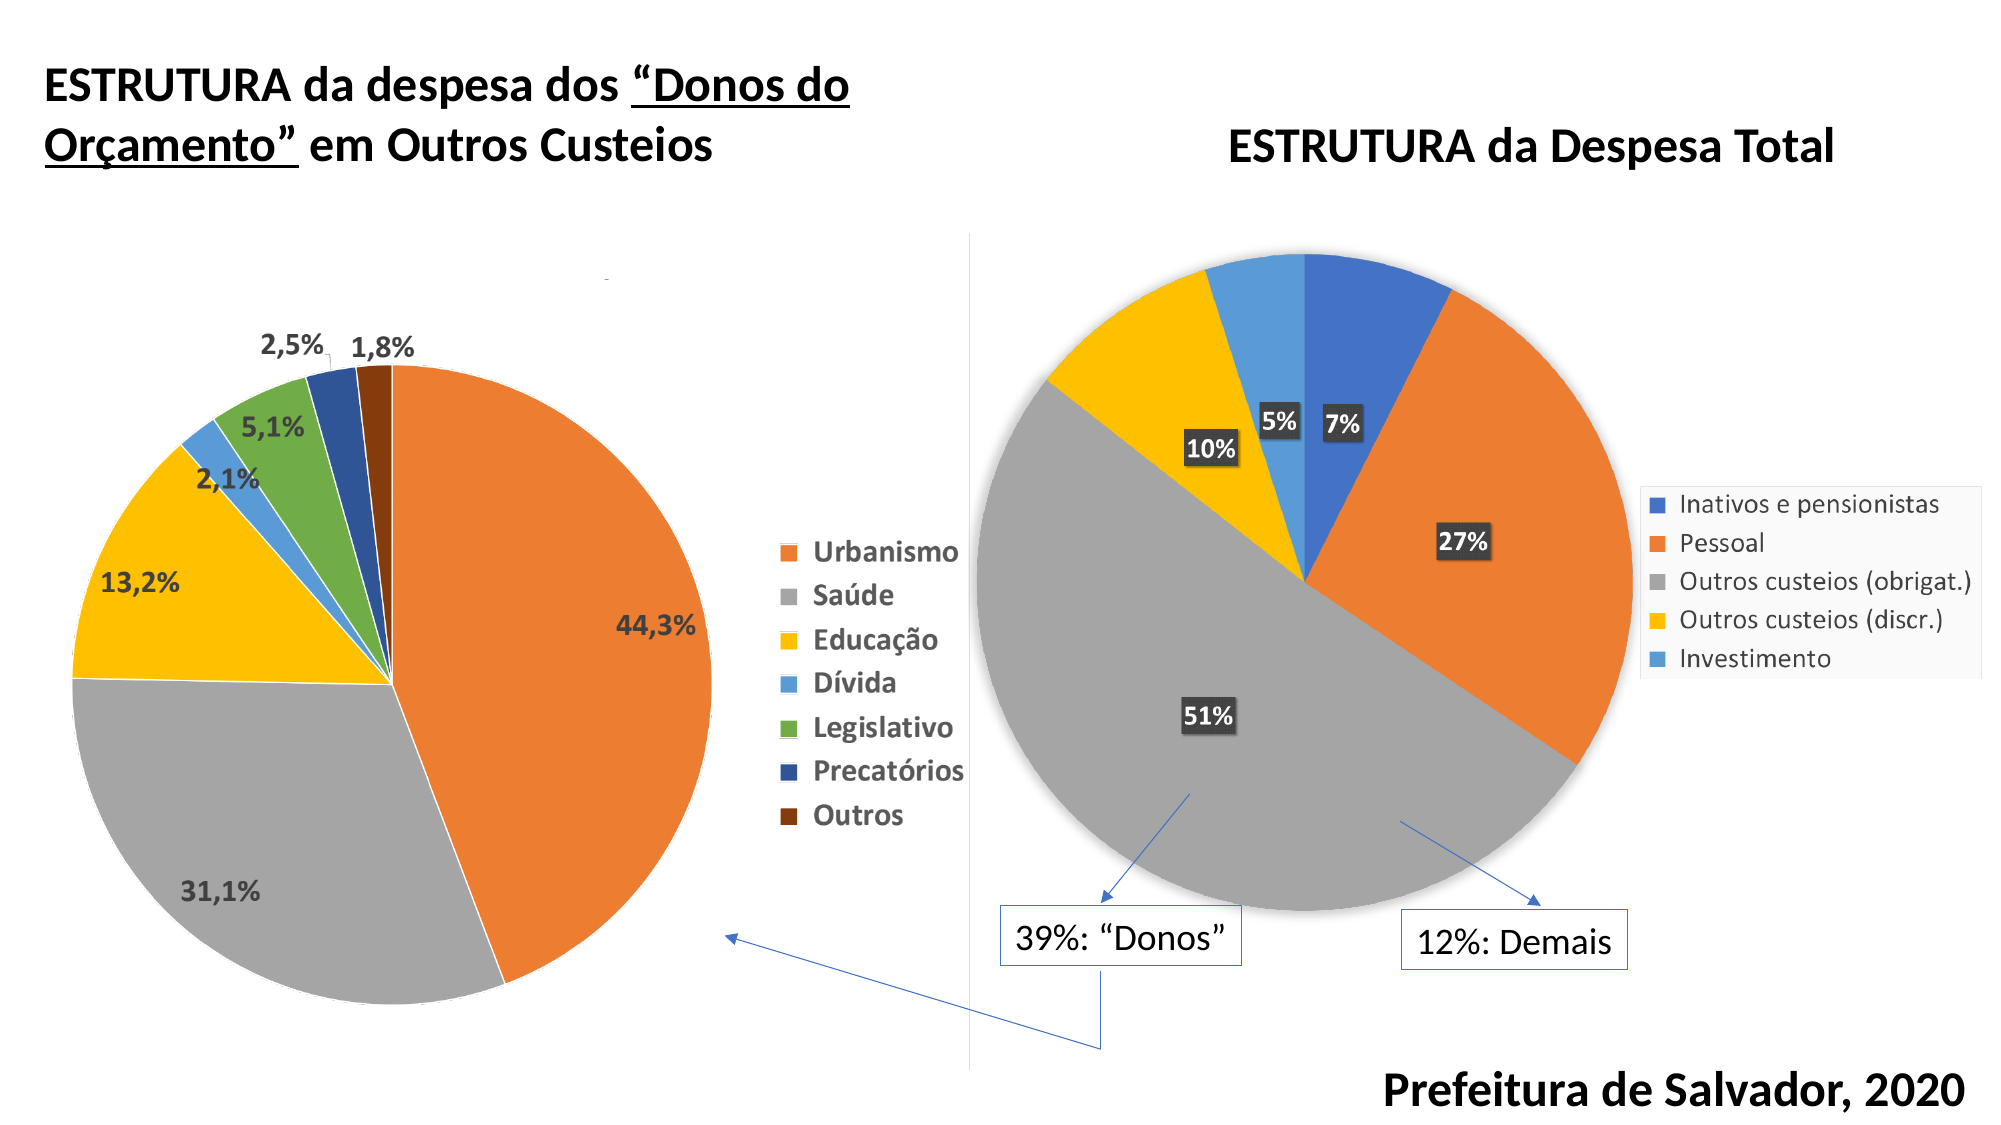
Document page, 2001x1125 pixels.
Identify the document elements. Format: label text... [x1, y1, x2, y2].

text_box ESTRUTURA da despesa dos “Donos do Orçamento” em Outros Custeios [29, 44, 933, 180]
text_box Prefeitura de Salvador, 2020 [1368, 1049, 2000, 1124]
picture [14, 233, 1985, 1085]
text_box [724, 935, 1101, 1050]
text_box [1399, 821, 1541, 906]
text_box ESTRUTURA da Despesa Total [1213, 105, 1868, 180]
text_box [1100, 793, 1190, 904]
